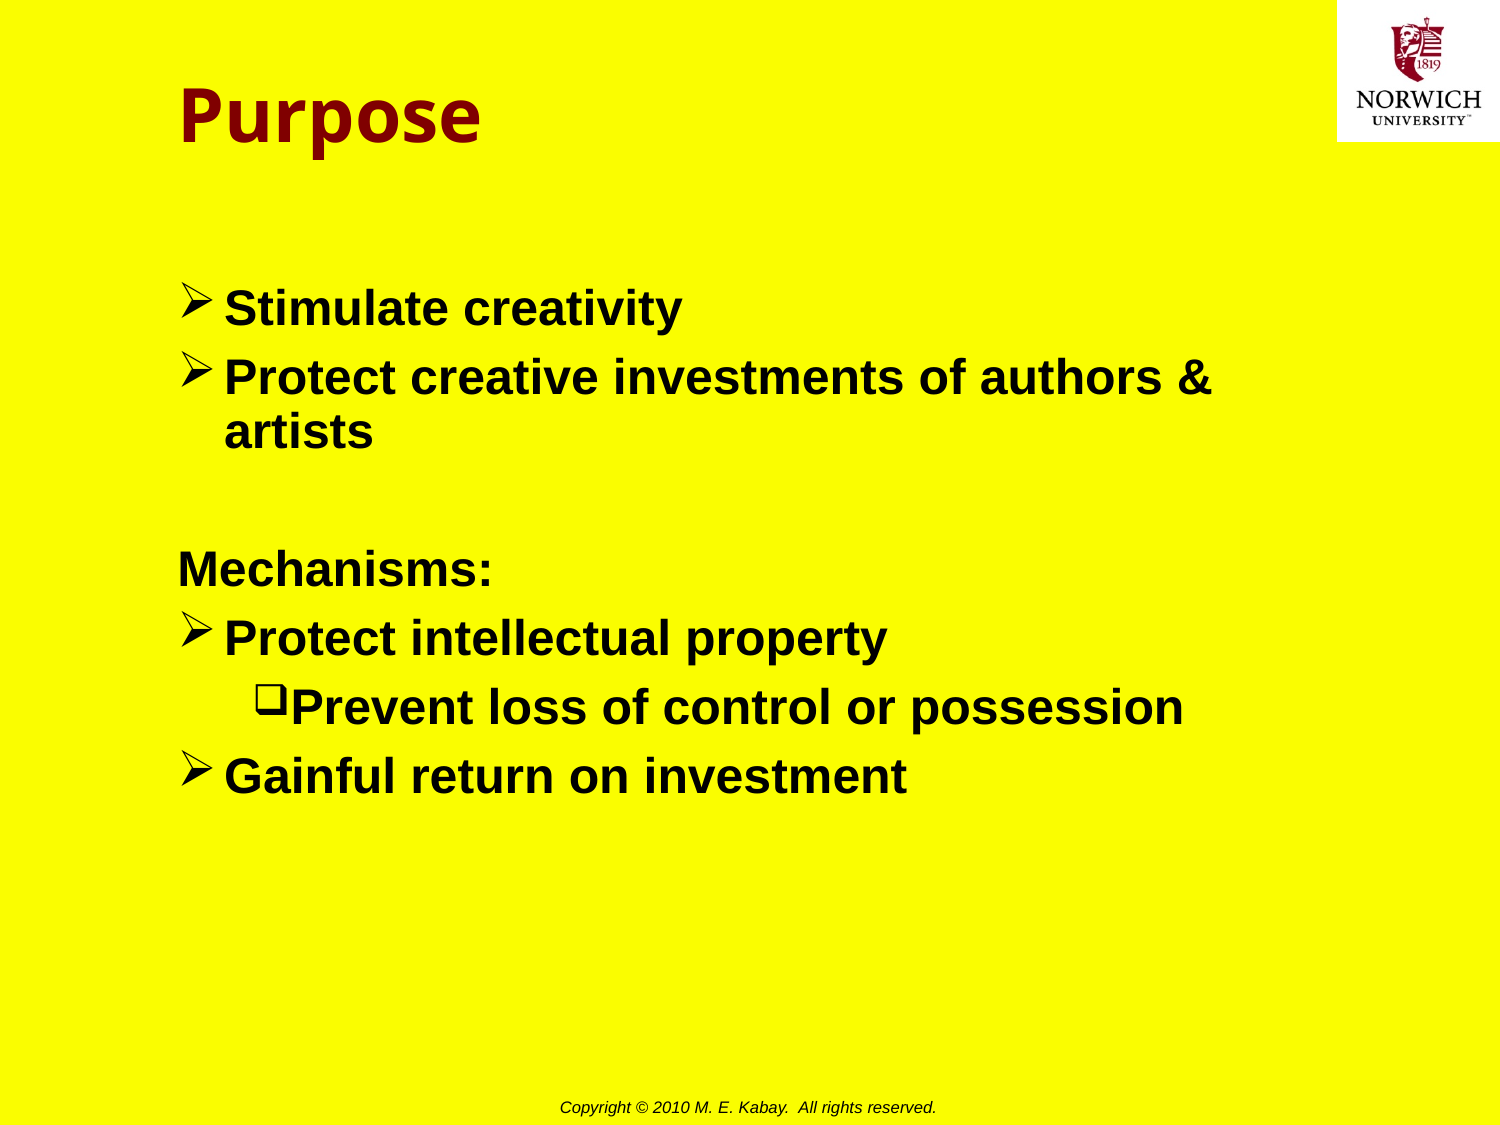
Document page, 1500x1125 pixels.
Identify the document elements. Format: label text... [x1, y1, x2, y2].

title Purpose [161, 24, 1339, 213]
list Stimulate creativity Protect creative investments of authors & artists Mechanisms: Protect intellectual property Prevent loss of control or possession Gainful return on investment [161, 274, 1339, 1039]
picture [1337, 0, 1500, 142]
